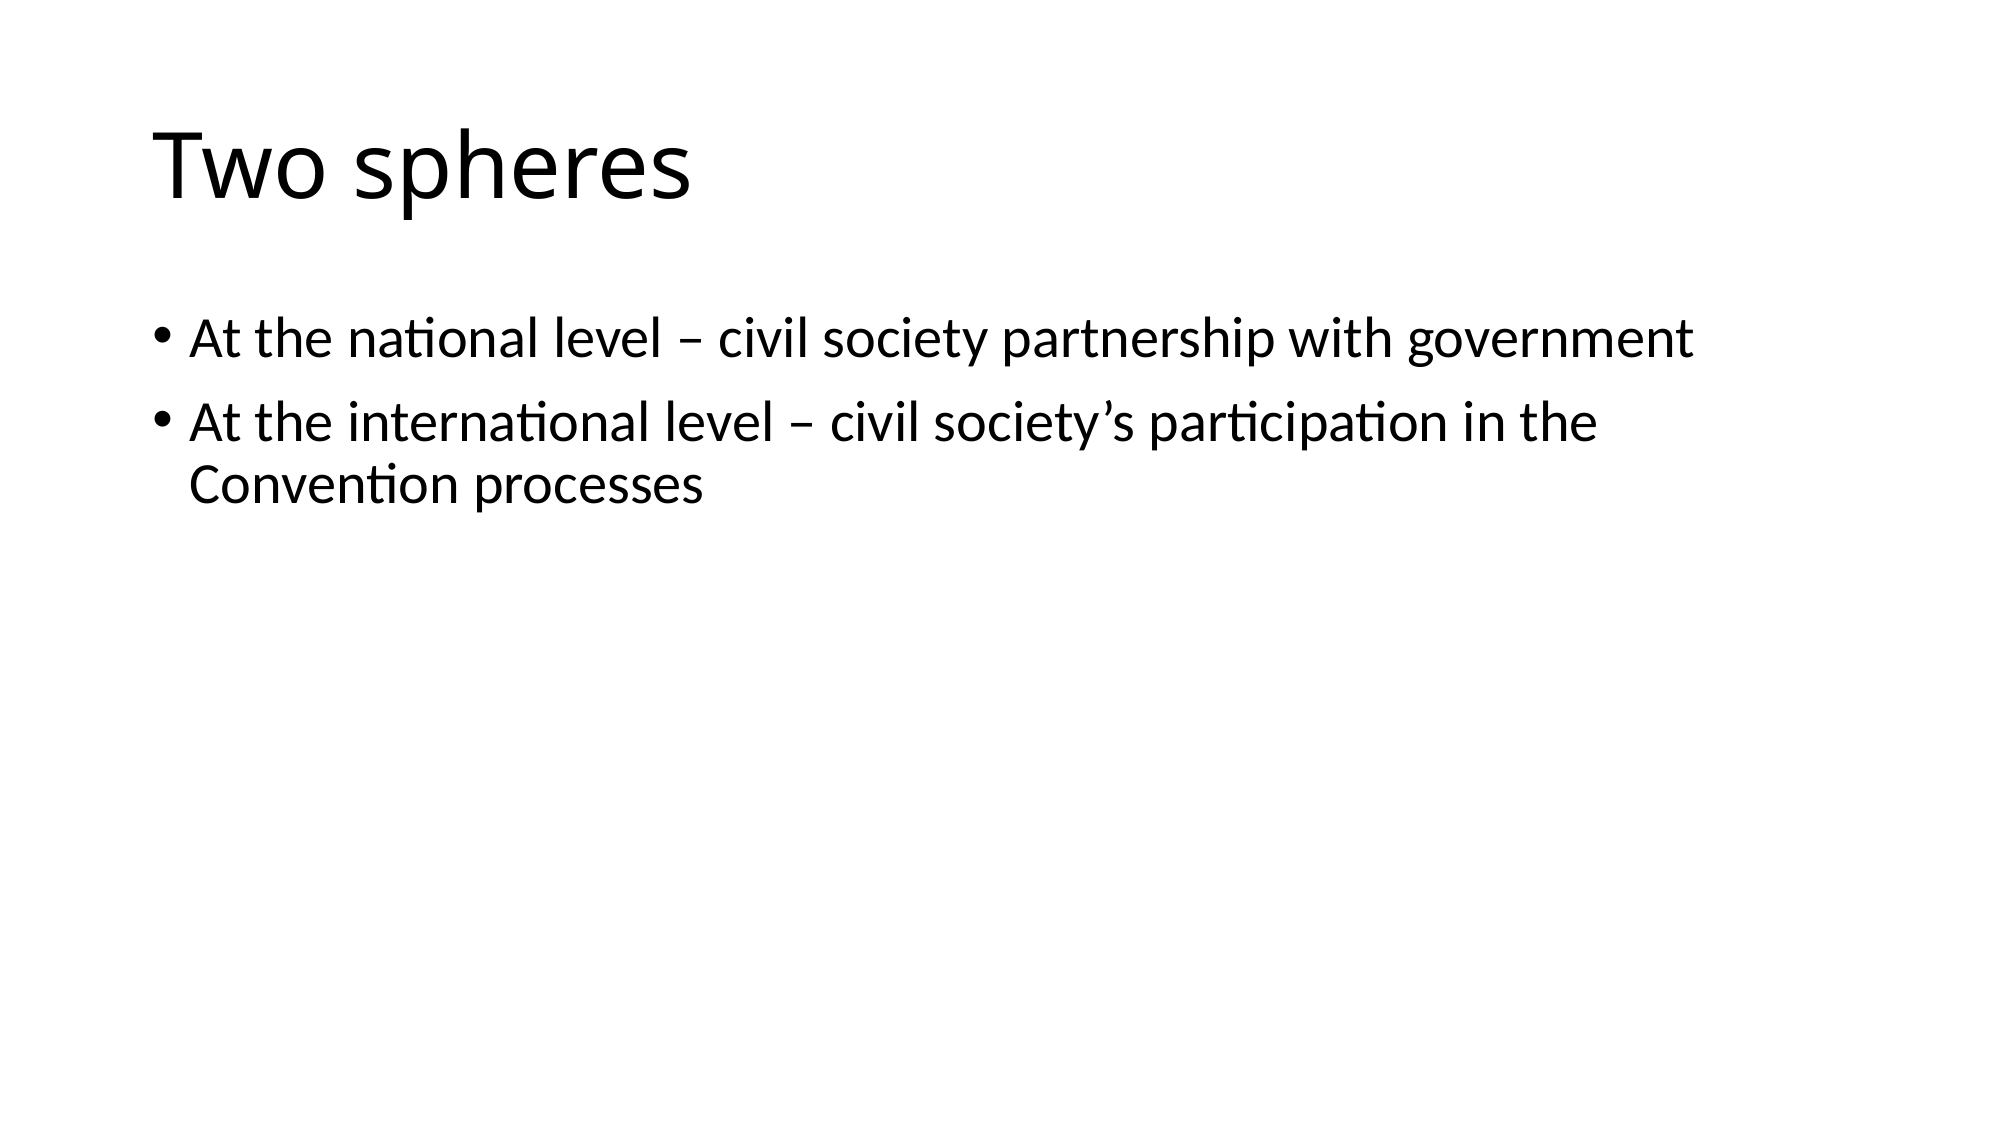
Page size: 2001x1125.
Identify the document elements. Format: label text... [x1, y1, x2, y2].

title Two spheres [137, 59, 1863, 278]
list At the national level – civil society partnership with government At the international level – civil society’s participation in the Convention processes [137, 299, 1863, 1014]
